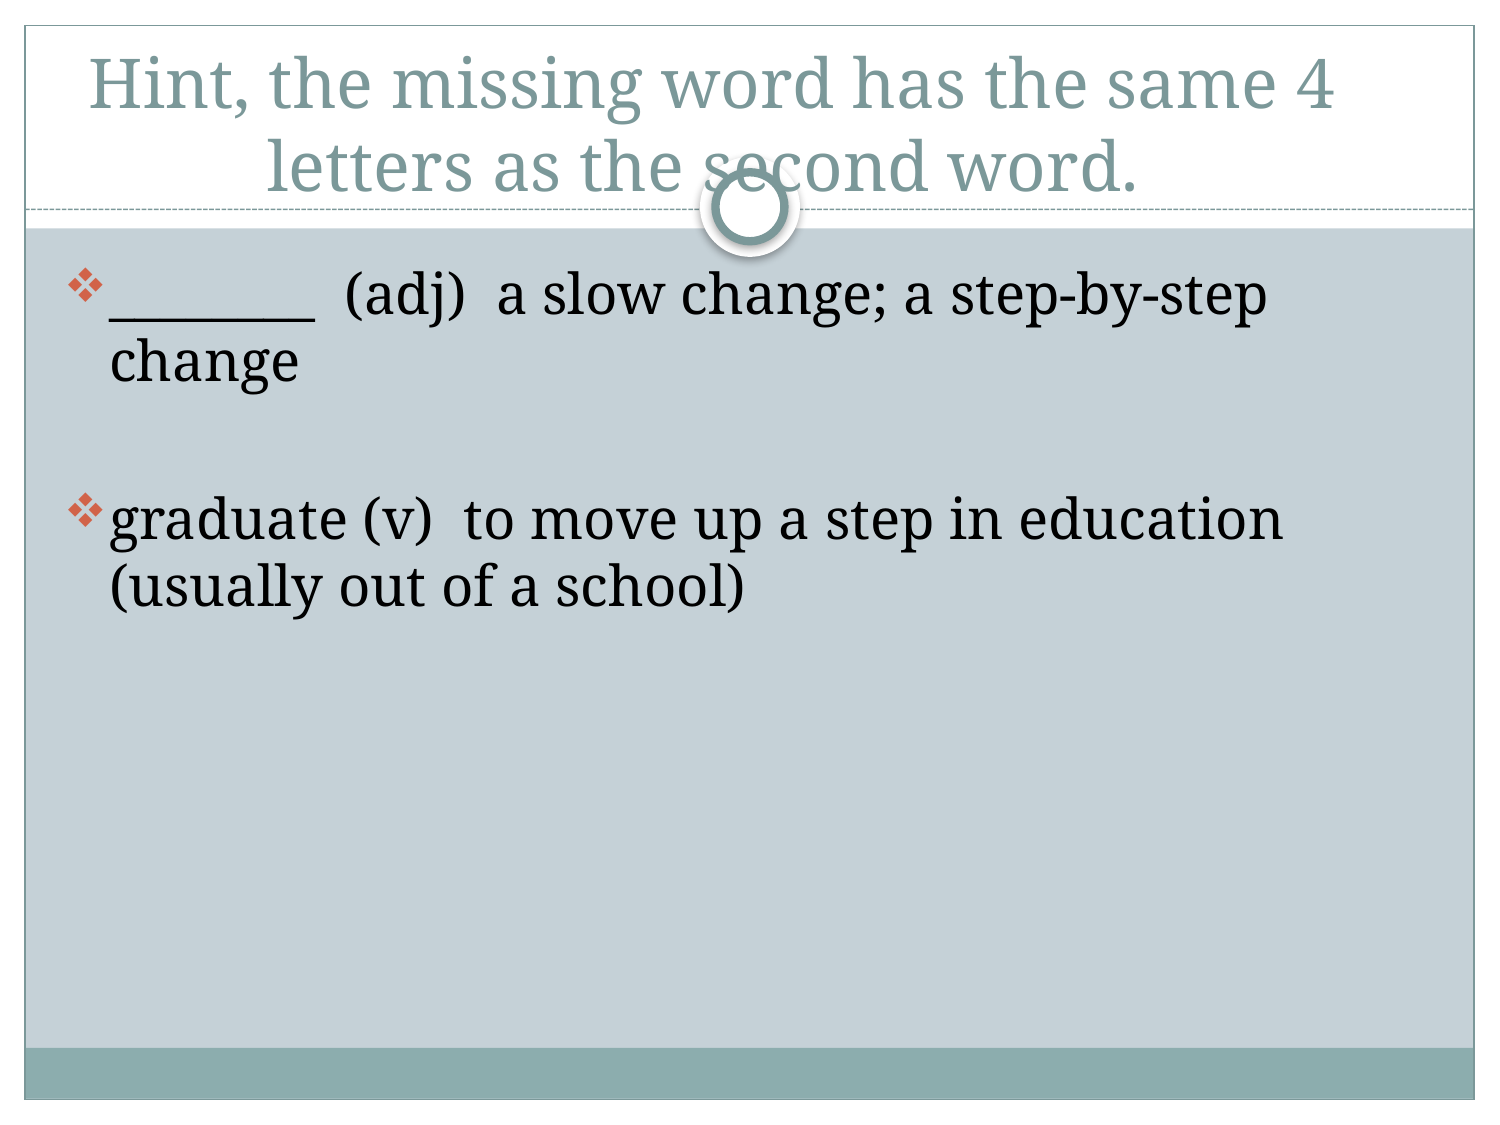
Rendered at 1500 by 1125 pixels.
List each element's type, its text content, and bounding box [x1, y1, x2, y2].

title Hint, the missing word has the same 4 letters as the second word. [12, 24, 1413, 213]
list ________ (adj) a slow change; a step-by-step change graduate (v) to move up a step in education (usually out of a school) [49, 250, 1445, 1001]
